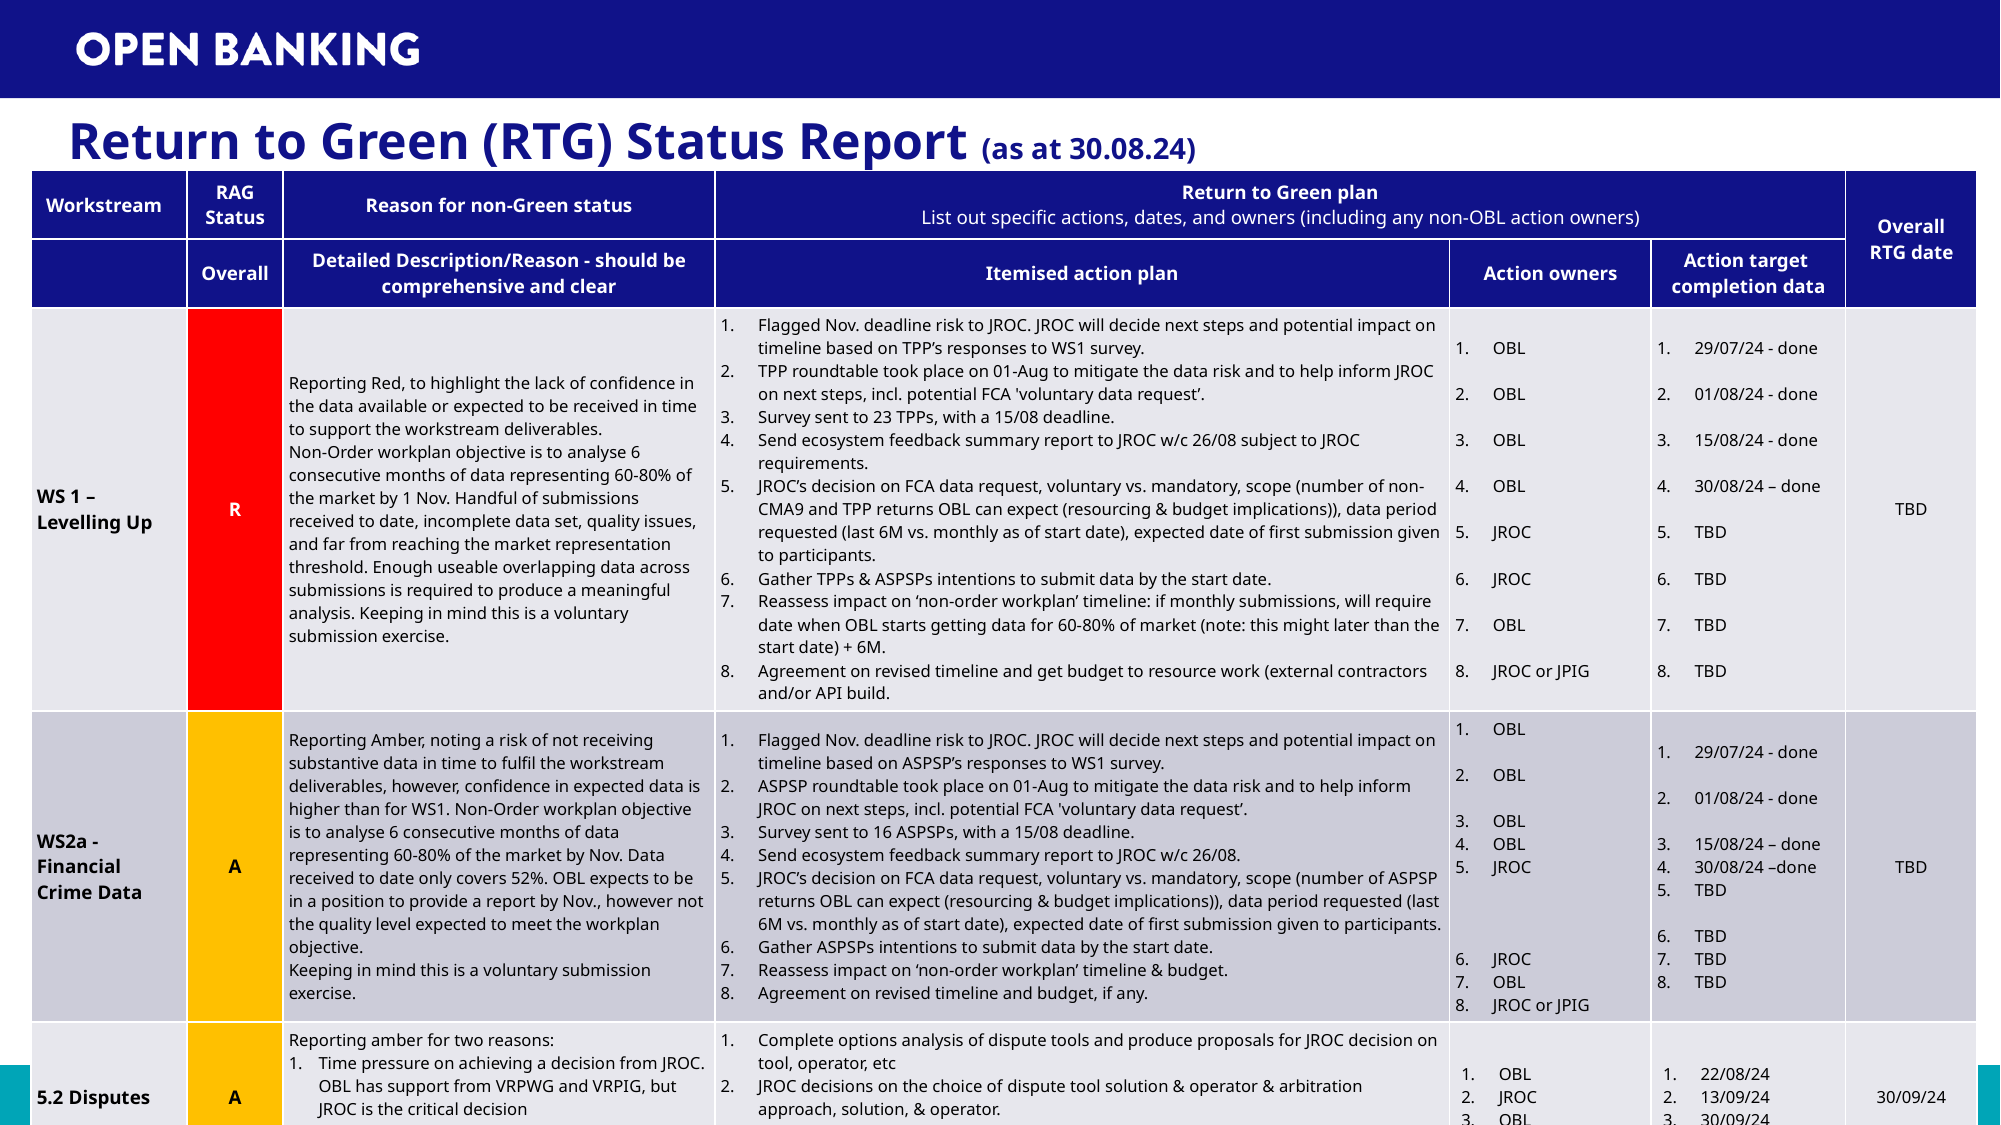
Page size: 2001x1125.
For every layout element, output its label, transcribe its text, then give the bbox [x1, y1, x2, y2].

table_cell A [188, 712, 282, 1021]
table_cell Complete options analysis of dispute tools and produce proposals for JROC decision on tool, operator, etc JROC decisions on the choice of dispute tool solution & operator & arbitration approach, solution, & operator. Replanning activities to align and update the delivery plan with the JROC decisions made on the 13/09. [716, 1023, 1449, 1125]
table_cell Reporting amber for two reasons: Time pressure on achieving a decision from JROC. OBL has support from VRPWG and VRPIG, but JROC is the critical decision Potential liability concerns over the development and operation of disputes system [284, 1023, 714, 1125]
table_cell Flagged Nov. deadline risk to JROC. JROC will decide next steps and potential impact on timeline based on TPP’s responses to WS1 survey. TPP roundtable took place on 01-Aug to mitigate the data risk and to help inform JROC on next steps, incl. potential FCA 'voluntary data request’. Survey sent to 23 TPPs, with a 15/08 deadline. Send ecosystem feedback summary report to JROC w/c 26/08 subject to JROC requirements. JROC’s decision on FCA data request, voluntary vs. mandatory, scope (number of non-CMA9 and TPP returns OBL can expect (resourcing & budget implications)), data period requested (last 6M vs. monthly as of start date), expected date of first submission given to participants. Gather TPPs & ASPSPs intentions to submit data by the start date. Reassess impact on ‘non-order workplan’ timeline: if monthly submissions, will require date when OBL starts getting data for 60-80% of market (note: this might later than the start date) + 6M. Agreement on revised timeline and get budget to resource work (external contractors and/or API build. [716, 309, 1449, 710]
table_cell Detailed Description/Reason - should be comprehensive and clear [284, 240, 714, 307]
table_cell 22/08/24 13/09/24 30/09/24 [1652, 1023, 1845, 1125]
table_header Overall RTG date [1846, 171, 1976, 307]
picture [43, 0, 452, 99]
table_cell Overall [188, 240, 282, 307]
table_cell Flagged Nov. deadline risk to JROC. JROC will decide next steps and potential impact on timeline based on ASPSP’s responses to WS1 survey. ASPSP roundtable took place on 01-Aug to mitigate the data risk and to help inform JROC on next steps, incl. potential FCA 'voluntary data request’. Survey sent to 16 ASPSPs, with a 15/08 deadline. Send ecosystem feedback summary report to JROC w/c 26/08. JROC’s decision on FCA data request, voluntary vs. mandatory, scope (number of ASPSP returns OBL can expect (resourcing & budget implications)), data period requested (last 6M vs. monthly as of start date), expected date of first submission given to participants. Gather ASPSPs intentions to submit data by the start date. Reassess impact on ‘non-order workplan’ timeline & budget. Agreement on revised timeline and budget, if any. [716, 712, 1449, 1021]
table_cell 29/07/24 - done 01/08/24 - done 15/08/24 – done 30/08/24 –done TBD TBD TBD TBD [1652, 712, 1845, 1021]
table_cell OBL OBL OBL OBL JROC JROC OBL JROC or JPIG [1450, 712, 1650, 1021]
table_cell Action target completion data [1652, 240, 1845, 307]
table_cell A [188, 1023, 282, 1125]
table_cell Itemised action plan [716, 240, 1449, 307]
table_cell OBL JROC OBL [1450, 1023, 1650, 1125]
table_header RAG Status [188, 171, 282, 238]
table_cell [32, 240, 186, 307]
title Return to Green (RTG) Status Report (as at 30.08.24) [53, 98, 1525, 170]
table_header Workstream [32, 171, 186, 238]
table_cell OBL OBL OBL OBL JROC JROC OBL JROC or JPIG [1450, 309, 1650, 710]
table_cell 29/07/24 - done 01/08/24 - done 15/08/24 - done 30/08/24 – done TBD TBD TBD TBD [1652, 309, 1845, 710]
table_cell WS2a - Financial Crime Data [32, 712, 186, 1021]
table_header Reason for non-Green status [284, 171, 714, 238]
table_cell Reporting Red, to highlight the lack of confidence in the data available or expected to be received in time to support the workstream deliverables. Non-Order workplan objective is to analyse 6 consecutive months of data representing 60-80% of the market by 1 Nov. Handful of submissions received to date, incomplete data set, quality issues, and far from reaching the market representation threshold. Enough useable overlapping data across submissions is required to produce a meaningful analysis. Keeping in mind this is a voluntary submission exercise. [284, 309, 714, 710]
table_cell Action owners [1450, 240, 1650, 307]
table_cell Reporting Amber, noting a risk of not receiving substantive data in time to fulfil the workstream deliverables, however, confidence in expected data is higher than for WS1. Non-Order workplan objective is to analyse 6 consecutive months of data representing 60-80% of the market by Nov. Data received to date only covers 52%. OBL expects to be in a position to provide a report by Nov., however not the quality level expected to meet the workplan objective. Keeping in mind this is a voluntary submission exercise. [284, 712, 714, 1021]
table_cell 5.2 Disputes [32, 1023, 186, 1125]
table_cell R [188, 309, 282, 710]
table_cell WS 1 – Levelling Up [32, 309, 186, 710]
table_cell 30/09/24 [1846, 1023, 1976, 1125]
table_cell TBD [1846, 309, 1976, 710]
table_header Return to Green plan List out specific actions, dates, and owners (including any non-OBL action owners) [716, 171, 1845, 238]
table_cell TBD [1846, 712, 1976, 1021]
